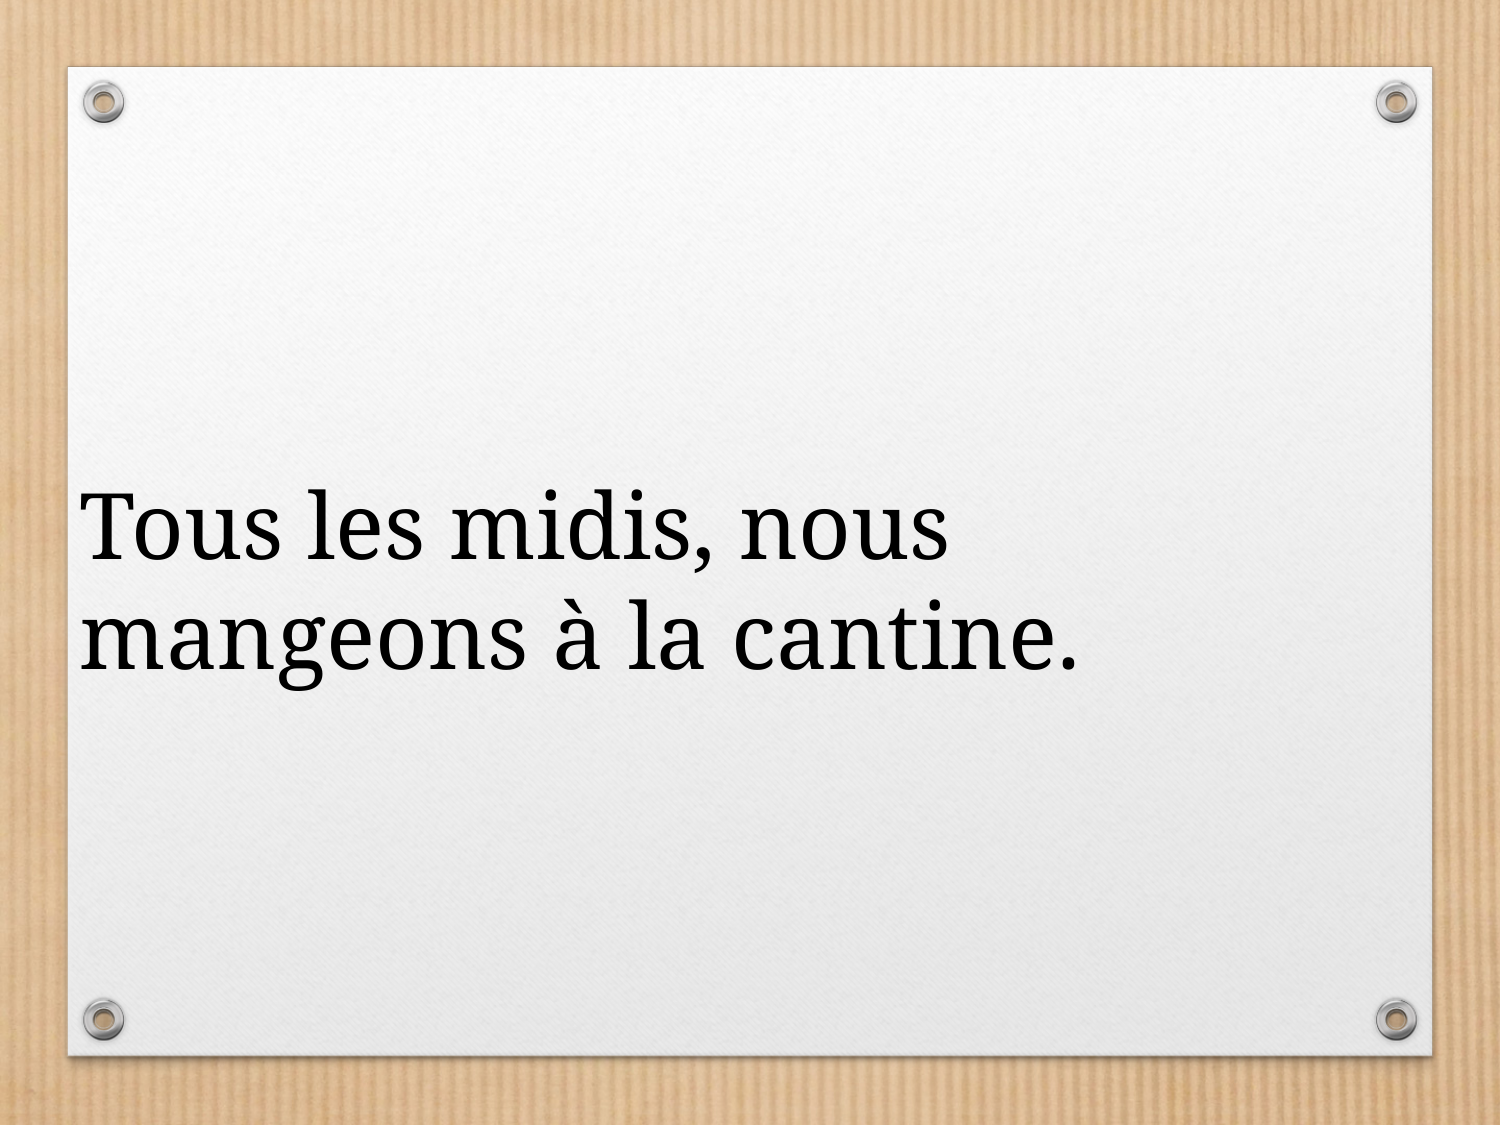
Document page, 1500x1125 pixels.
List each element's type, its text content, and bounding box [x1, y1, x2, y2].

text_box Tous les midis, nous mangeons à la cantine. [64, 460, 1436, 696]
picture [0, 0, 1500, 1125]
